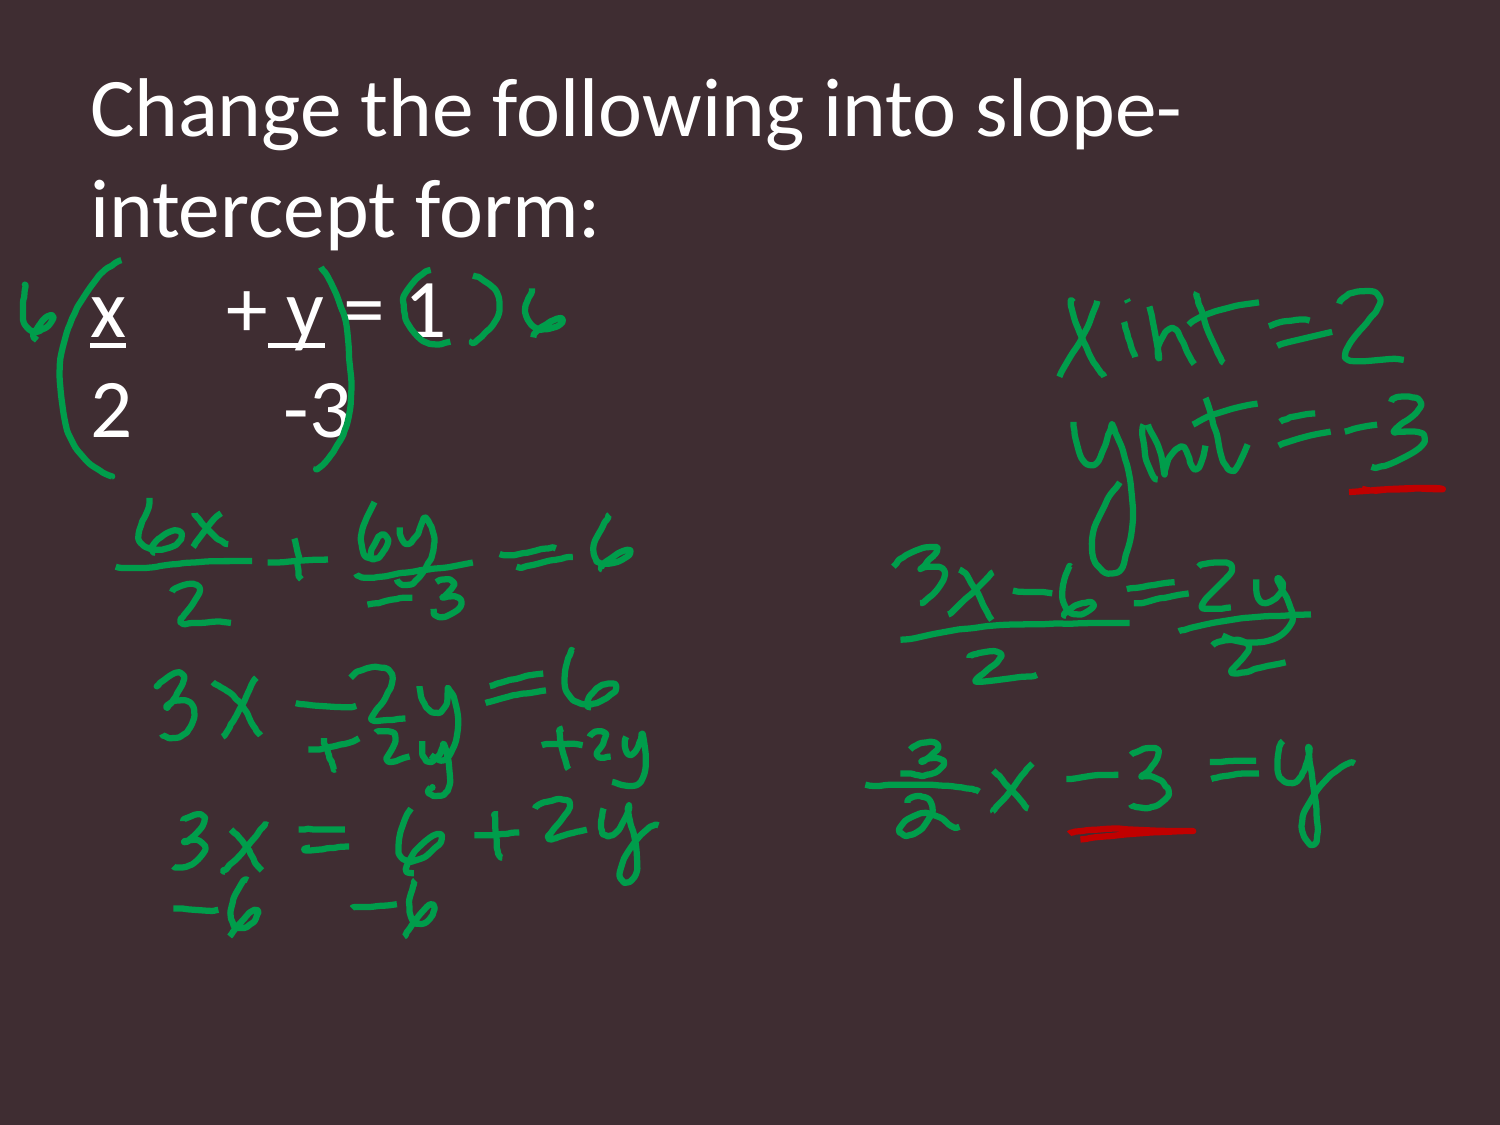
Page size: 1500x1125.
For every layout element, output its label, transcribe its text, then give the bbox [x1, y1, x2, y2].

text_box [315, 266, 353, 471]
text_box [485, 689, 547, 704]
text_box [325, 749, 336, 771]
text_box [524, 288, 564, 338]
text_box [1338, 290, 1404, 363]
text_box [900, 622, 1130, 641]
text_box [898, 795, 960, 837]
text_box [418, 686, 460, 759]
text_box [1061, 565, 1095, 617]
text_box [501, 831, 520, 835]
text_box [230, 829, 247, 847]
text_box [355, 561, 474, 579]
text_box [308, 737, 360, 751]
text_box [246, 847, 263, 871]
text_box [1068, 827, 1194, 841]
text_box [516, 556, 573, 569]
text_box [612, 732, 647, 787]
text_box [229, 878, 260, 937]
text_box [1178, 613, 1311, 632]
text_box [974, 590, 993, 621]
text_box [293, 538, 302, 580]
text_box [222, 677, 257, 738]
text_box [1126, 581, 1175, 590]
text_box [1276, 740, 1356, 846]
text_box [1204, 397, 1219, 414]
text_box [1348, 487, 1444, 493]
text_box [267, 560, 297, 564]
text_box [350, 666, 406, 722]
text_box [173, 907, 219, 912]
text_box [212, 681, 241, 710]
text_box [1130, 747, 1170, 809]
text_box [1212, 639, 1286, 675]
text_box [900, 740, 945, 777]
text_box [968, 650, 1038, 683]
text_box [892, 546, 946, 604]
text_box [1133, 592, 1189, 605]
text_box [1012, 790, 1029, 810]
text_box [193, 513, 208, 528]
text_box [1141, 424, 1158, 481]
text_box [1210, 772, 1259, 780]
text_box [397, 808, 443, 874]
text_box [396, 571, 425, 586]
text_box [1069, 299, 1084, 335]
text_box [959, 568, 976, 591]
text_box [432, 578, 463, 618]
text_box [1211, 416, 1249, 472]
text_box [397, 516, 436, 569]
text_box [208, 527, 229, 545]
text_box [493, 813, 503, 859]
text_box [588, 730, 611, 759]
text_box [1066, 774, 1119, 780]
text_box [1072, 421, 1134, 575]
text_box [1082, 332, 1105, 378]
text_box [992, 770, 1011, 790]
text_box [299, 558, 328, 562]
text_box [600, 804, 659, 884]
text_box [1203, 319, 1225, 364]
text_box [402, 269, 451, 346]
title Change the following into slope-intercept form: x + y = 1 2 -3 [75, 45, 1475, 463]
text_box [351, 903, 398, 909]
text_box [375, 730, 410, 763]
text_box [1233, 577, 1294, 618]
text_box [1012, 589, 1053, 595]
text_box [22, 283, 55, 341]
text_box [295, 702, 357, 709]
text_box [1268, 318, 1310, 327]
text_box [192, 512, 222, 548]
text_box [1222, 617, 1294, 644]
text_box [1192, 402, 1258, 426]
text_box [1148, 306, 1195, 365]
text_box [303, 845, 350, 852]
text_box [1198, 561, 1233, 610]
text_box [1058, 300, 1099, 378]
text_box [1371, 395, 1426, 469]
text_box [1344, 423, 1378, 433]
text_box [489, 672, 544, 687]
text_box [865, 783, 980, 793]
text_box [360, 501, 390, 561]
text_box [534, 798, 588, 841]
text_box [471, 274, 501, 344]
text_box [171, 582, 232, 625]
text_box [222, 823, 268, 873]
text_box [1209, 759, 1257, 763]
text_box [992, 762, 1034, 812]
text_box [558, 727, 570, 770]
text_box [1278, 430, 1331, 447]
text_box [592, 514, 632, 571]
text_box [240, 706, 262, 736]
text_box [155, 671, 196, 739]
text_box [563, 649, 618, 709]
text_box [947, 571, 994, 616]
text_box [367, 596, 413, 606]
text_box [1277, 331, 1333, 347]
text_box [58, 259, 122, 478]
text_box [115, 560, 253, 569]
text_box [137, 497, 183, 554]
text_box [1123, 321, 1137, 358]
text_box [1195, 292, 1205, 315]
text_box [1279, 412, 1316, 423]
text_box [1188, 301, 1260, 326]
text_box [403, 879, 436, 938]
text_box [172, 813, 207, 869]
text_box [421, 741, 452, 797]
text_box [1147, 424, 1207, 476]
text_box [499, 546, 557, 557]
